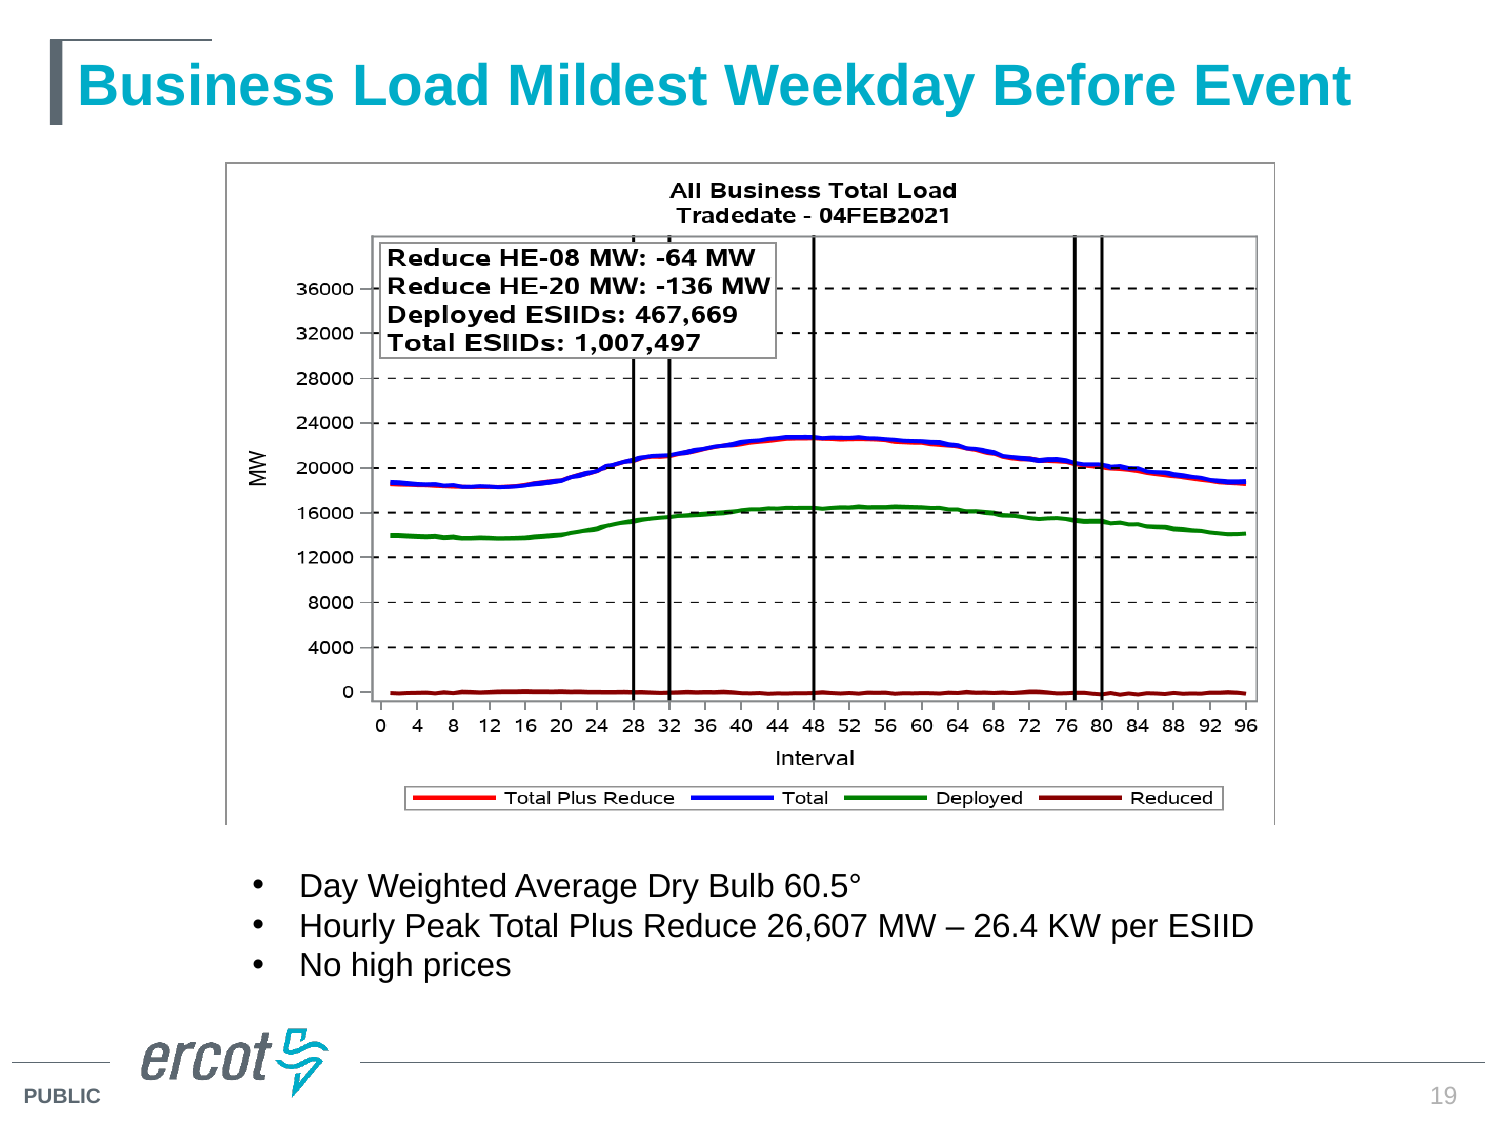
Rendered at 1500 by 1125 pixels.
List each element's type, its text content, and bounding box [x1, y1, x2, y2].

title Business Load Mildest Weekday Before Event [62, 39, 1450, 125]
slide_number 19 [1400, 1076, 1488, 1113]
picture [137, 1024, 332, 1100]
picture [224, 162, 1276, 826]
text_box Day Weighted Average Dry Bulb 60.5° Hourly Peak Total Plus Reduce 26,607 MW – 26.4 KW per ESIID No high prices [237, 856, 1275, 991]
